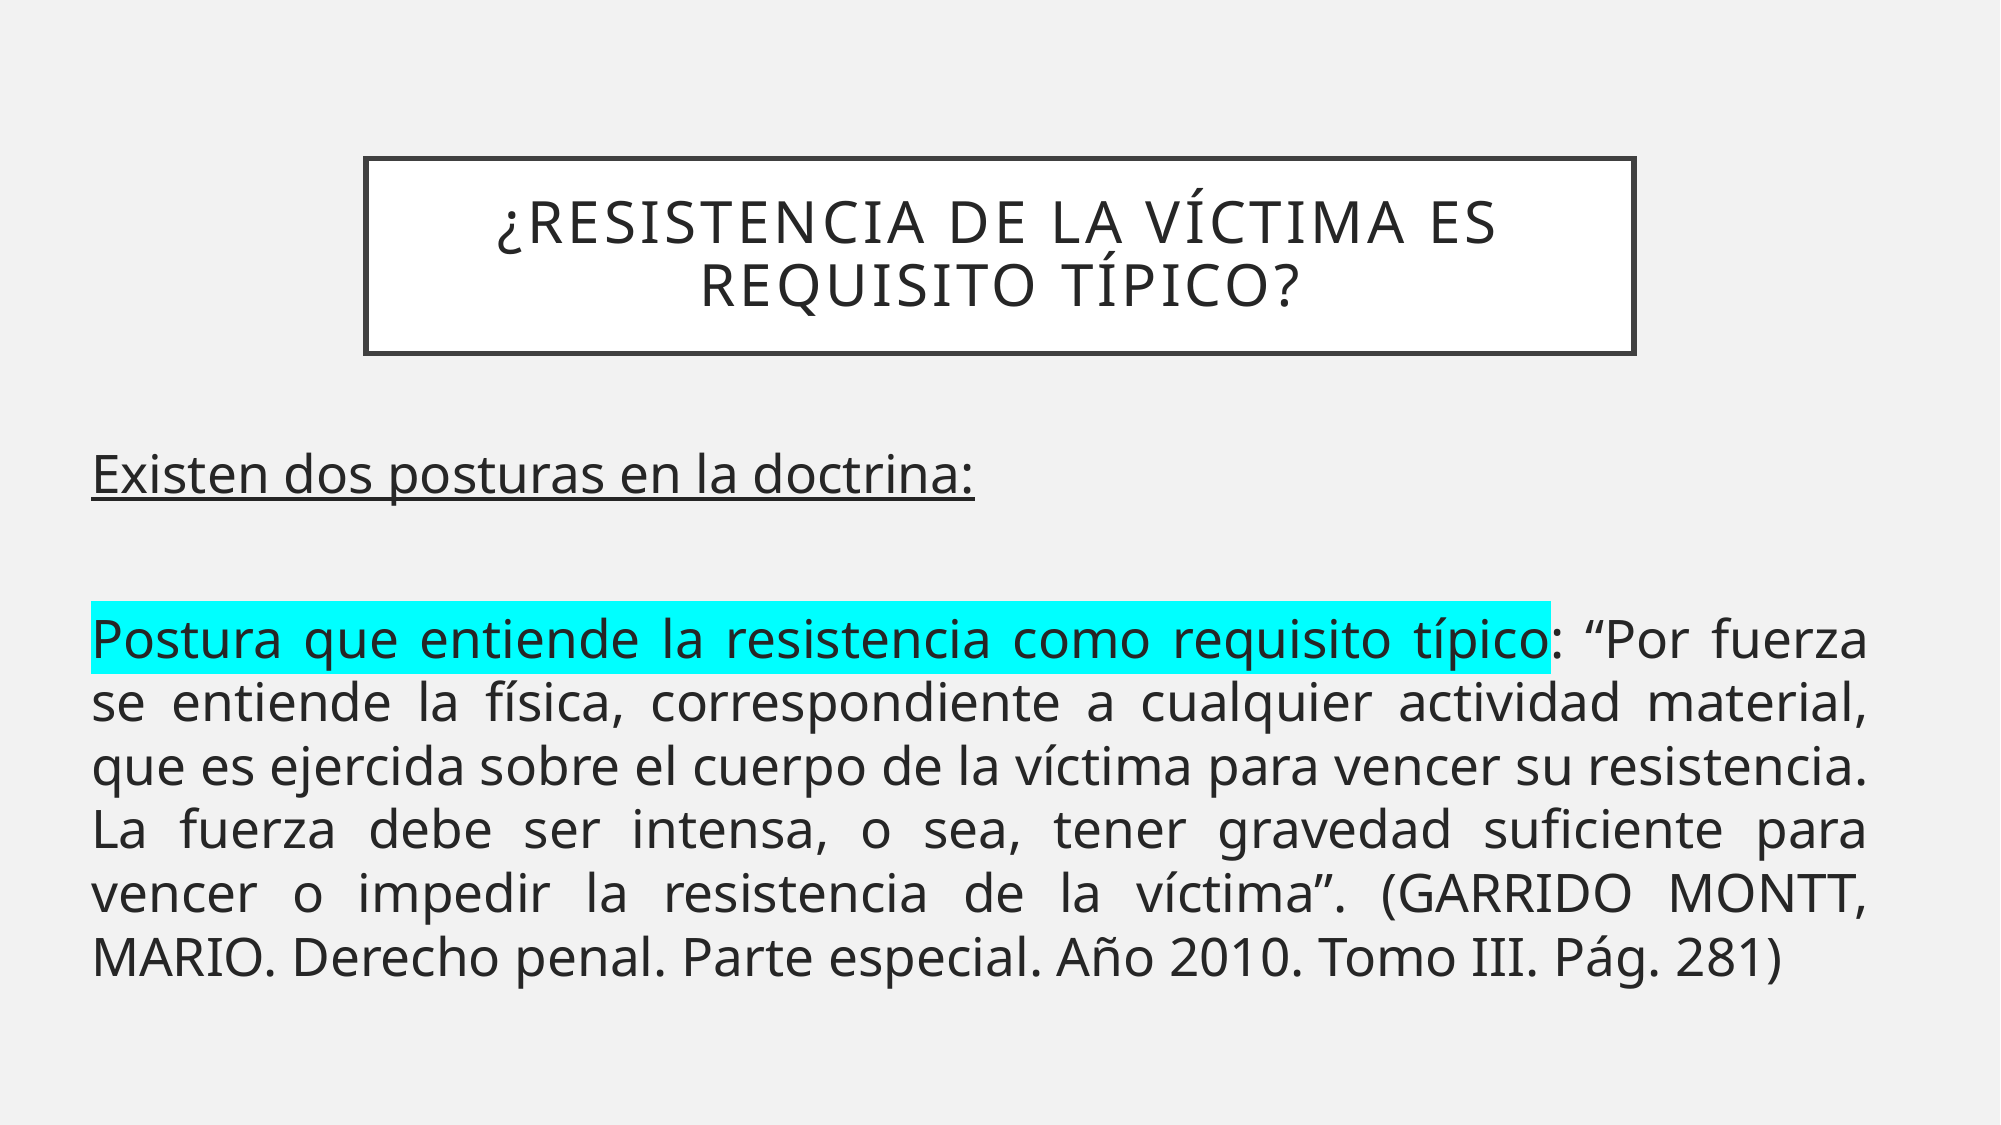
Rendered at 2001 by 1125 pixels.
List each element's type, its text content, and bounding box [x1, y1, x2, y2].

list Existen dos posturas en la doctrina: Postura que entiende la resistencia como requisito típico: “Por fuerza se entiende la física, correspondiente a cualquier actividad material, que es ejercida sobre el cuerpo de la víctima para vencer su resistencia. La fuerza debe ser intensa, o sea, tener gravedad suficiente para vencer o impedir la resistencia de la víctima”. (GARRIDO MONTT, MARIO. Derecho penal. Parte especial. Año 2010. Tomo III. Pág. 281) [76, 432, 1885, 1045]
title ¿Resistencia de la víctima es requisito típico? [363, 156, 1637, 356]
